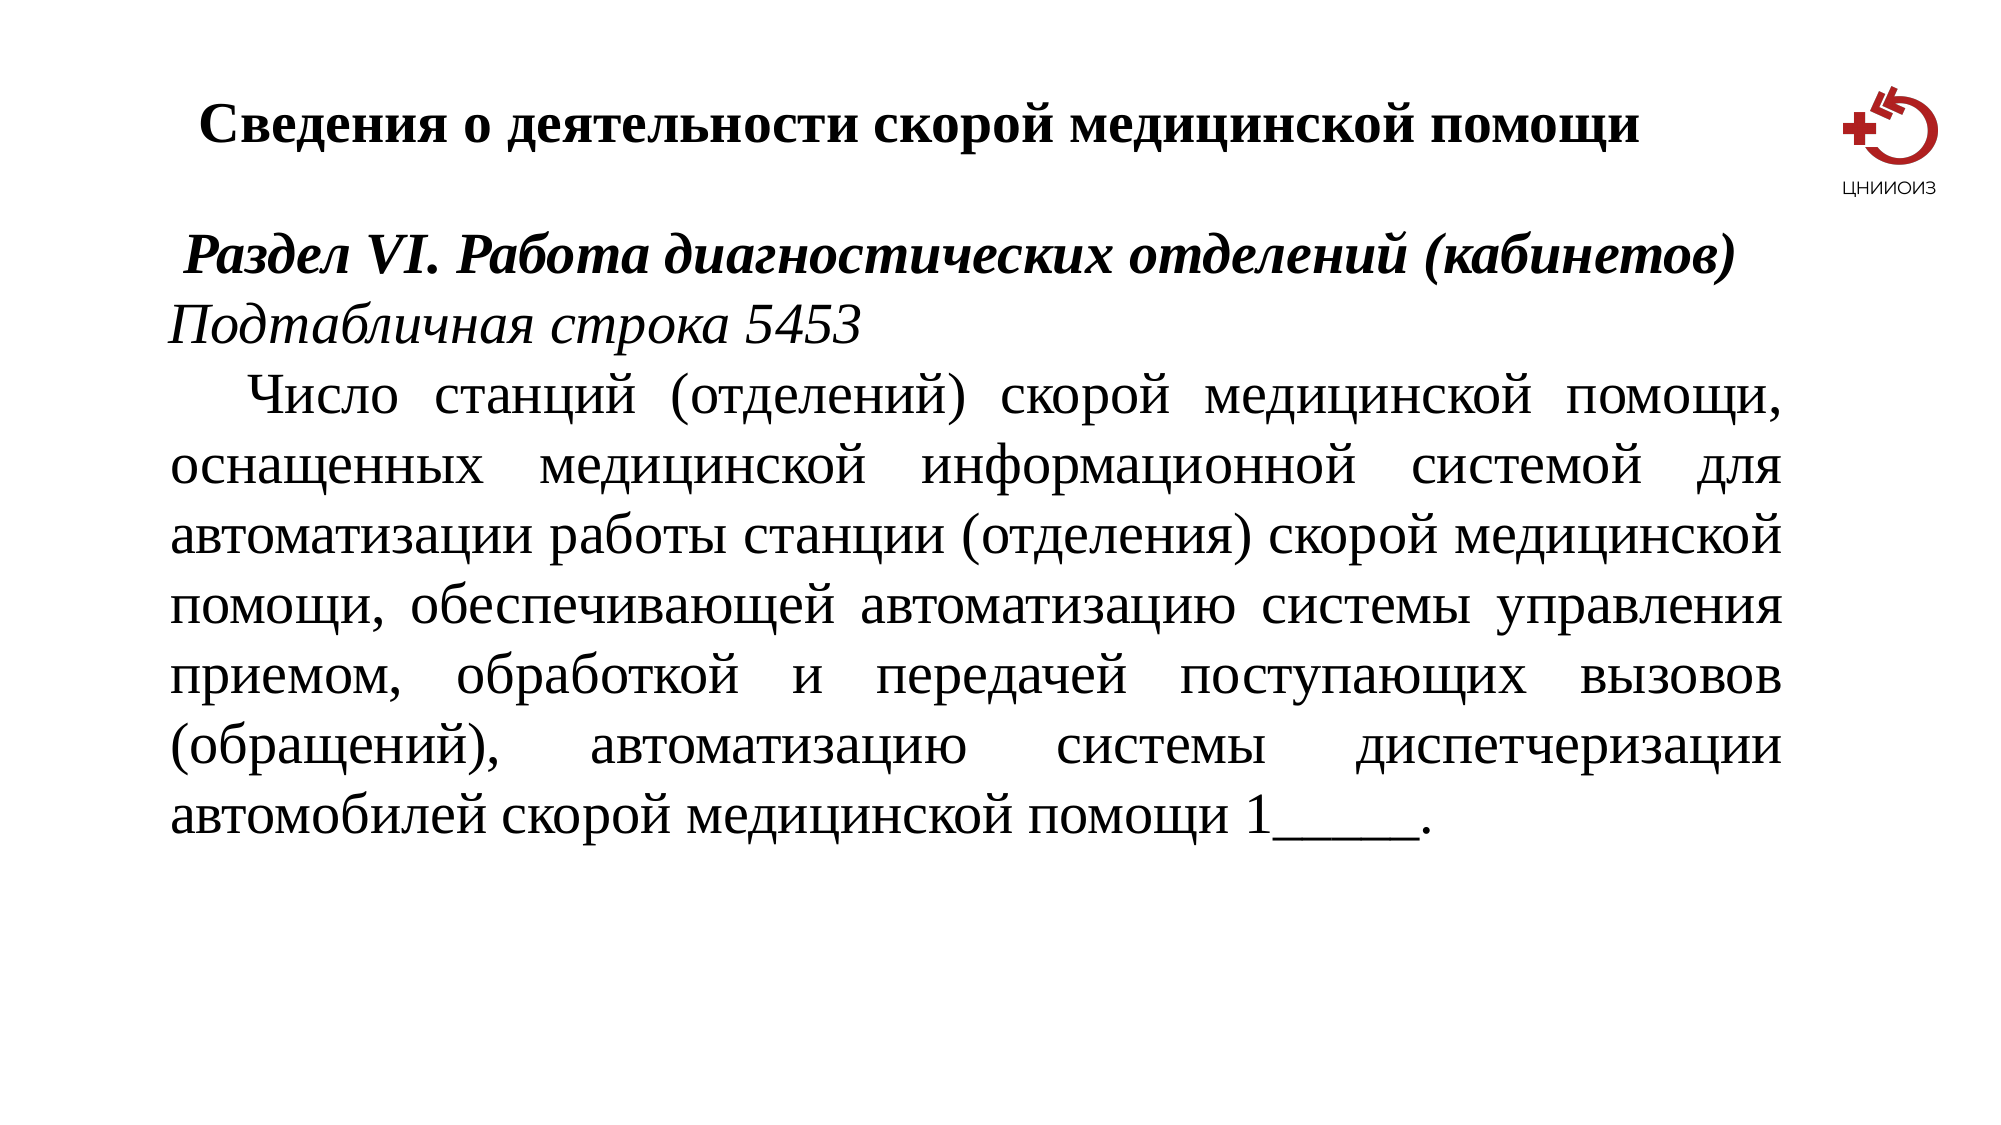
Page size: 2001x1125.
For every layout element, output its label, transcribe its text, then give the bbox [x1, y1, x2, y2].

title Сведения о деятельности скорой медицинской помощи [176, 42, 1665, 197]
list Раздел VI. Работа диагностических отделений (кабинетов) Подтабличная строка 5453 Число станций (отделений) скорой медицинской помощи, оснащенных медицинской информационной системой для автоматизации работы станции (отделения) скорой медицинской помощи, обеспечивающей автоматизацию системы управления приемом, обработкой и передачей поступающих вызовов (обращений), автоматизацию системы диспетчеризации автомобилей скорой медицинской помощи 1_____. [95, 208, 1799, 1064]
picture [1843, 86, 1938, 197]
